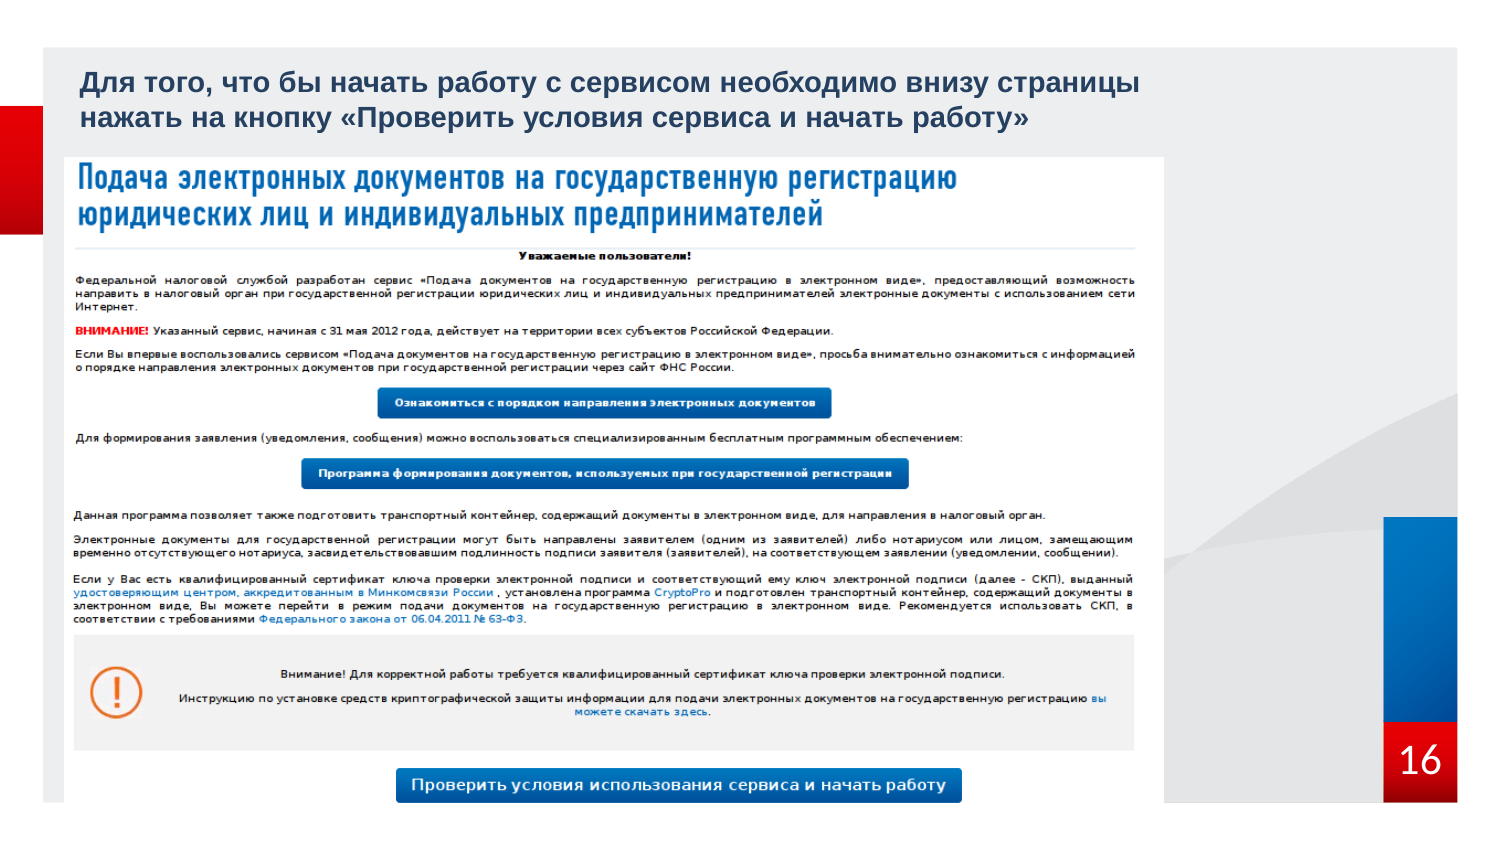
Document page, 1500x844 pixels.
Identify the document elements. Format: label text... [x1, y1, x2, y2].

slide_number 16 [1378, 721, 1462, 806]
picture [0, 0, 1500, 844]
text_box Для того, что бы начать работу с сервисом необходимо внизу страницы нажать на кнопку «Проверить условия сервиса и начать работу» [64, 55, 1255, 181]
